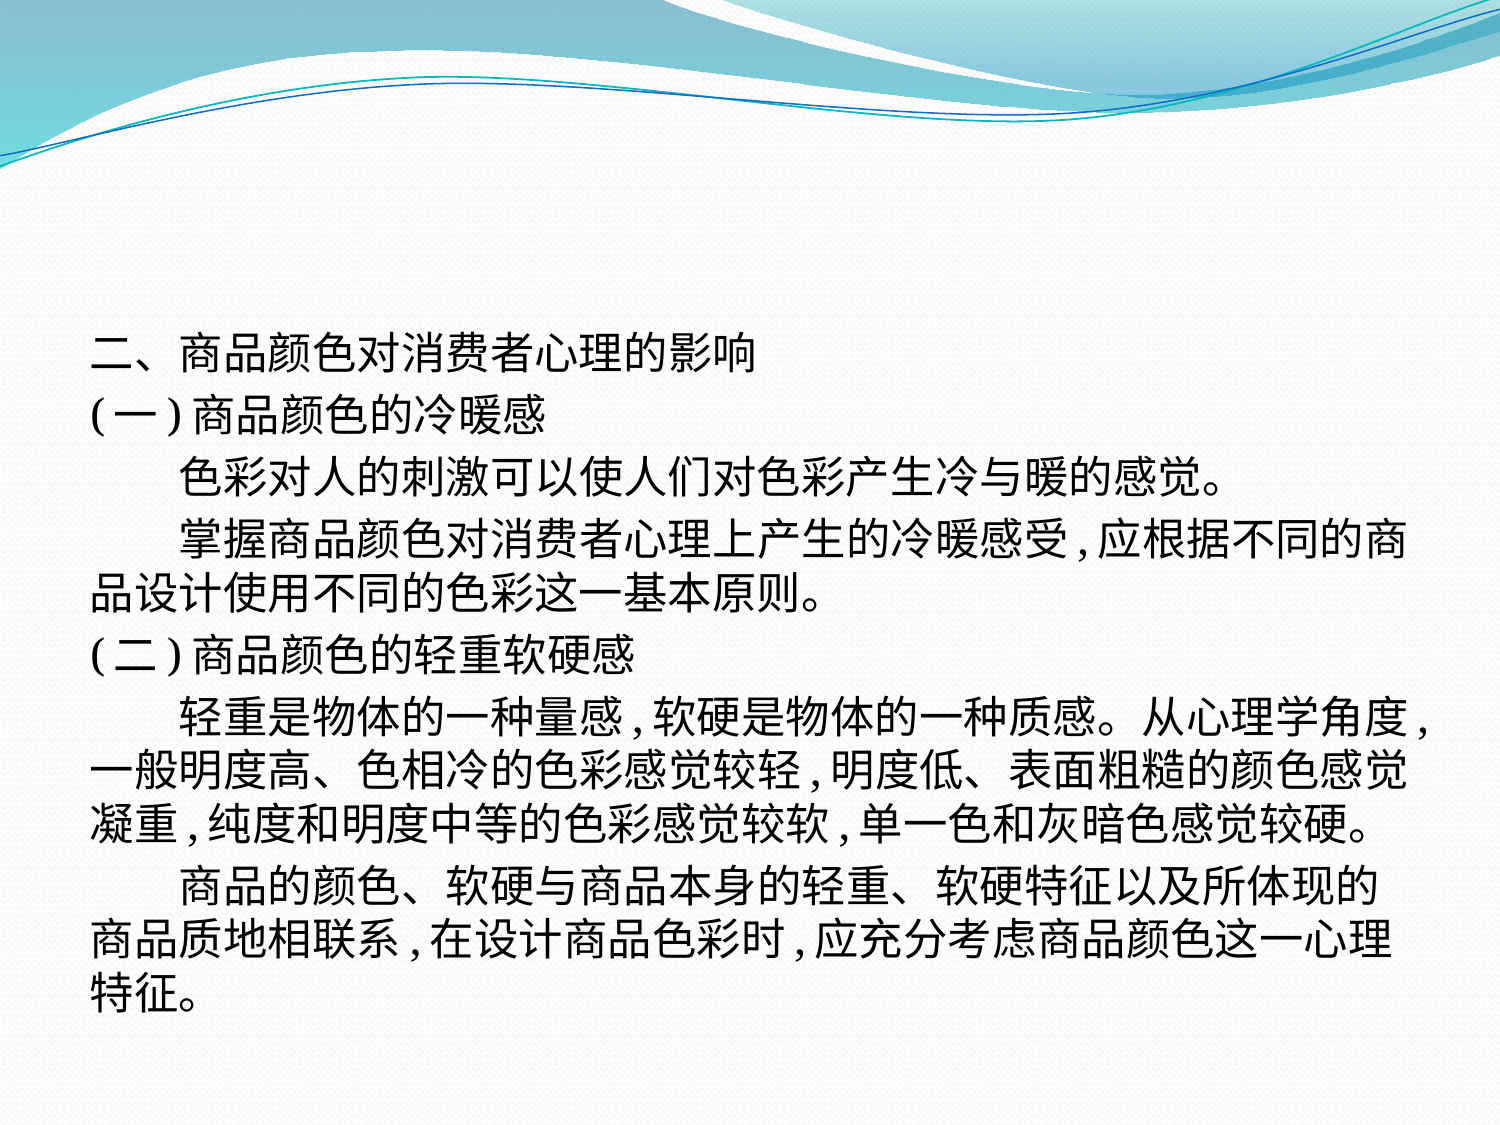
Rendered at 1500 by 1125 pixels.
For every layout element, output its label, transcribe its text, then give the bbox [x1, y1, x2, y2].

list 二、商品颜色对消费者心理的影响 (一)商品颜色的冷暖感 色彩对人的刺激可以使人们对色彩产生冷与暖的感觉。 掌握商品颜色对消费者心理上产生的冷暖感受,应根据不同的商品设计使用不同的色彩这一基本原则。 (二)商品颜色的轻重软硬感 轻重是物体的一种量感,软硬是物体的一种质感。从心理学角度,一般明度高、色相冷的色彩感觉较轻,明度低、表面粗糙的颜色感觉凝重,纯度和明度中等的色彩感觉较软,单一色和灰暗色感觉较硬。 商品的颜色、软硬与商品本身的轻重、软硬特征以及所体现的商品质地相联系,在设计商品色彩时,应充分考虑商品颜色这一心理特征。 [75, 317, 1425, 1038]
